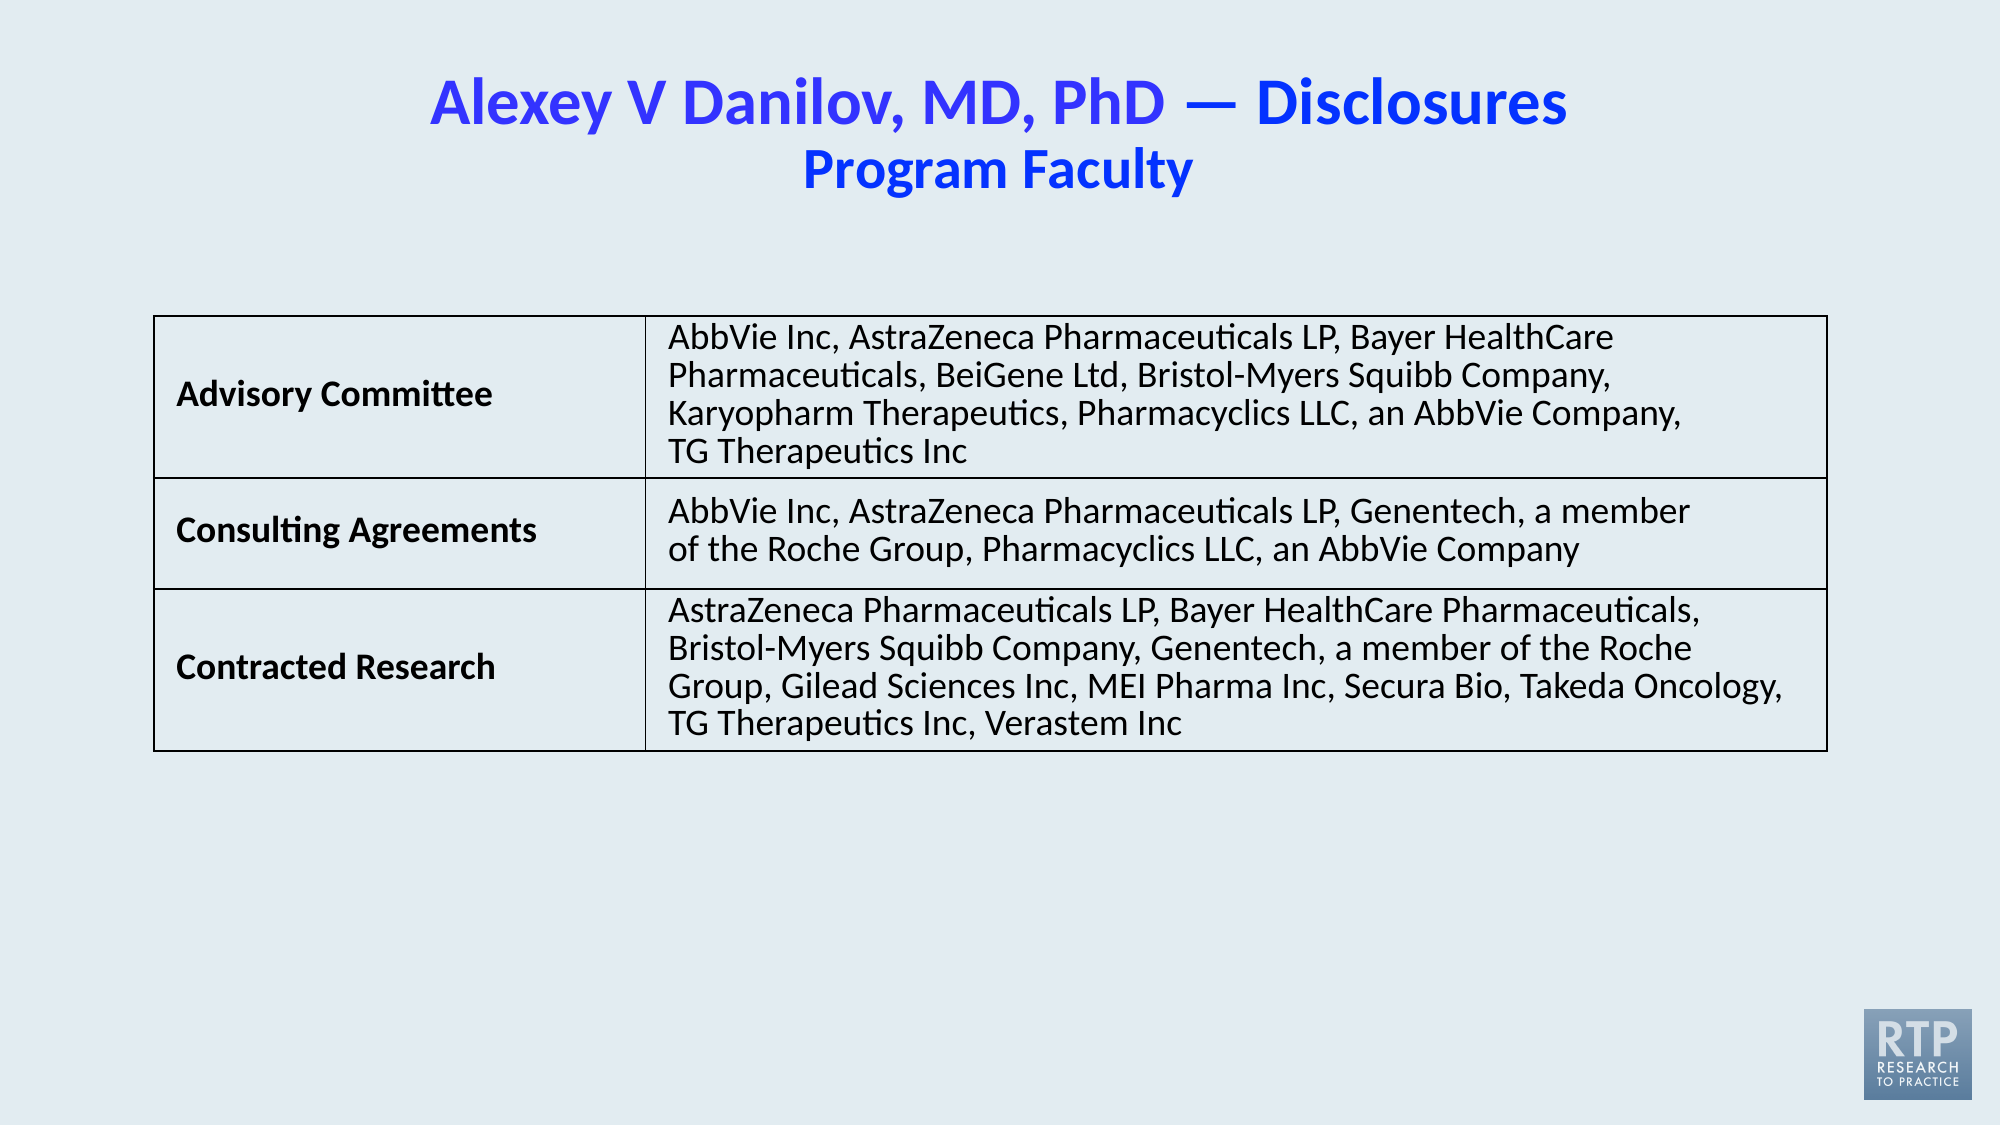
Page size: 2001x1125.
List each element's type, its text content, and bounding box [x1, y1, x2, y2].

table_header AbbVie Inc, AstraZeneca Pharmaceuticals LP, Bayer HealthCare Pharmaceuticals, BeiGene Ltd, Bristol-Myers Squibb Company, Karyopharm Therapeutics, Pharmacyclics LLC, an AbbVie Company, TG Therapeutics Inc [646, 317, 1826, 477]
table_cell Consulting Agreements [155, 479, 645, 588]
table_cell Contracted Research [155, 590, 645, 750]
table_header Advisory Committee [155, 317, 645, 477]
table_cell AbbVie Inc, AstraZeneca Pharmaceuticals LP, Genentech, a member of the Roche Group, Pharmacyclics LLC, an AbbVie Company [646, 479, 1826, 588]
table_cell AstraZeneca Pharmaceuticals LP, Bayer HealthCare Pharmaceuticals, Bristol-Myers Squibb Company, Genentech, a member of the Roche Group, Gilead Sciences Inc, MEI Pharma Inc, Secura Bio, Takeda Oncology, TG Therapeutics Inc, Verastem Inc [646, 590, 1826, 750]
title Alexey V Danilov, MD, PhD — Disclosures Program Faculty [149, 13, 1850, 256]
